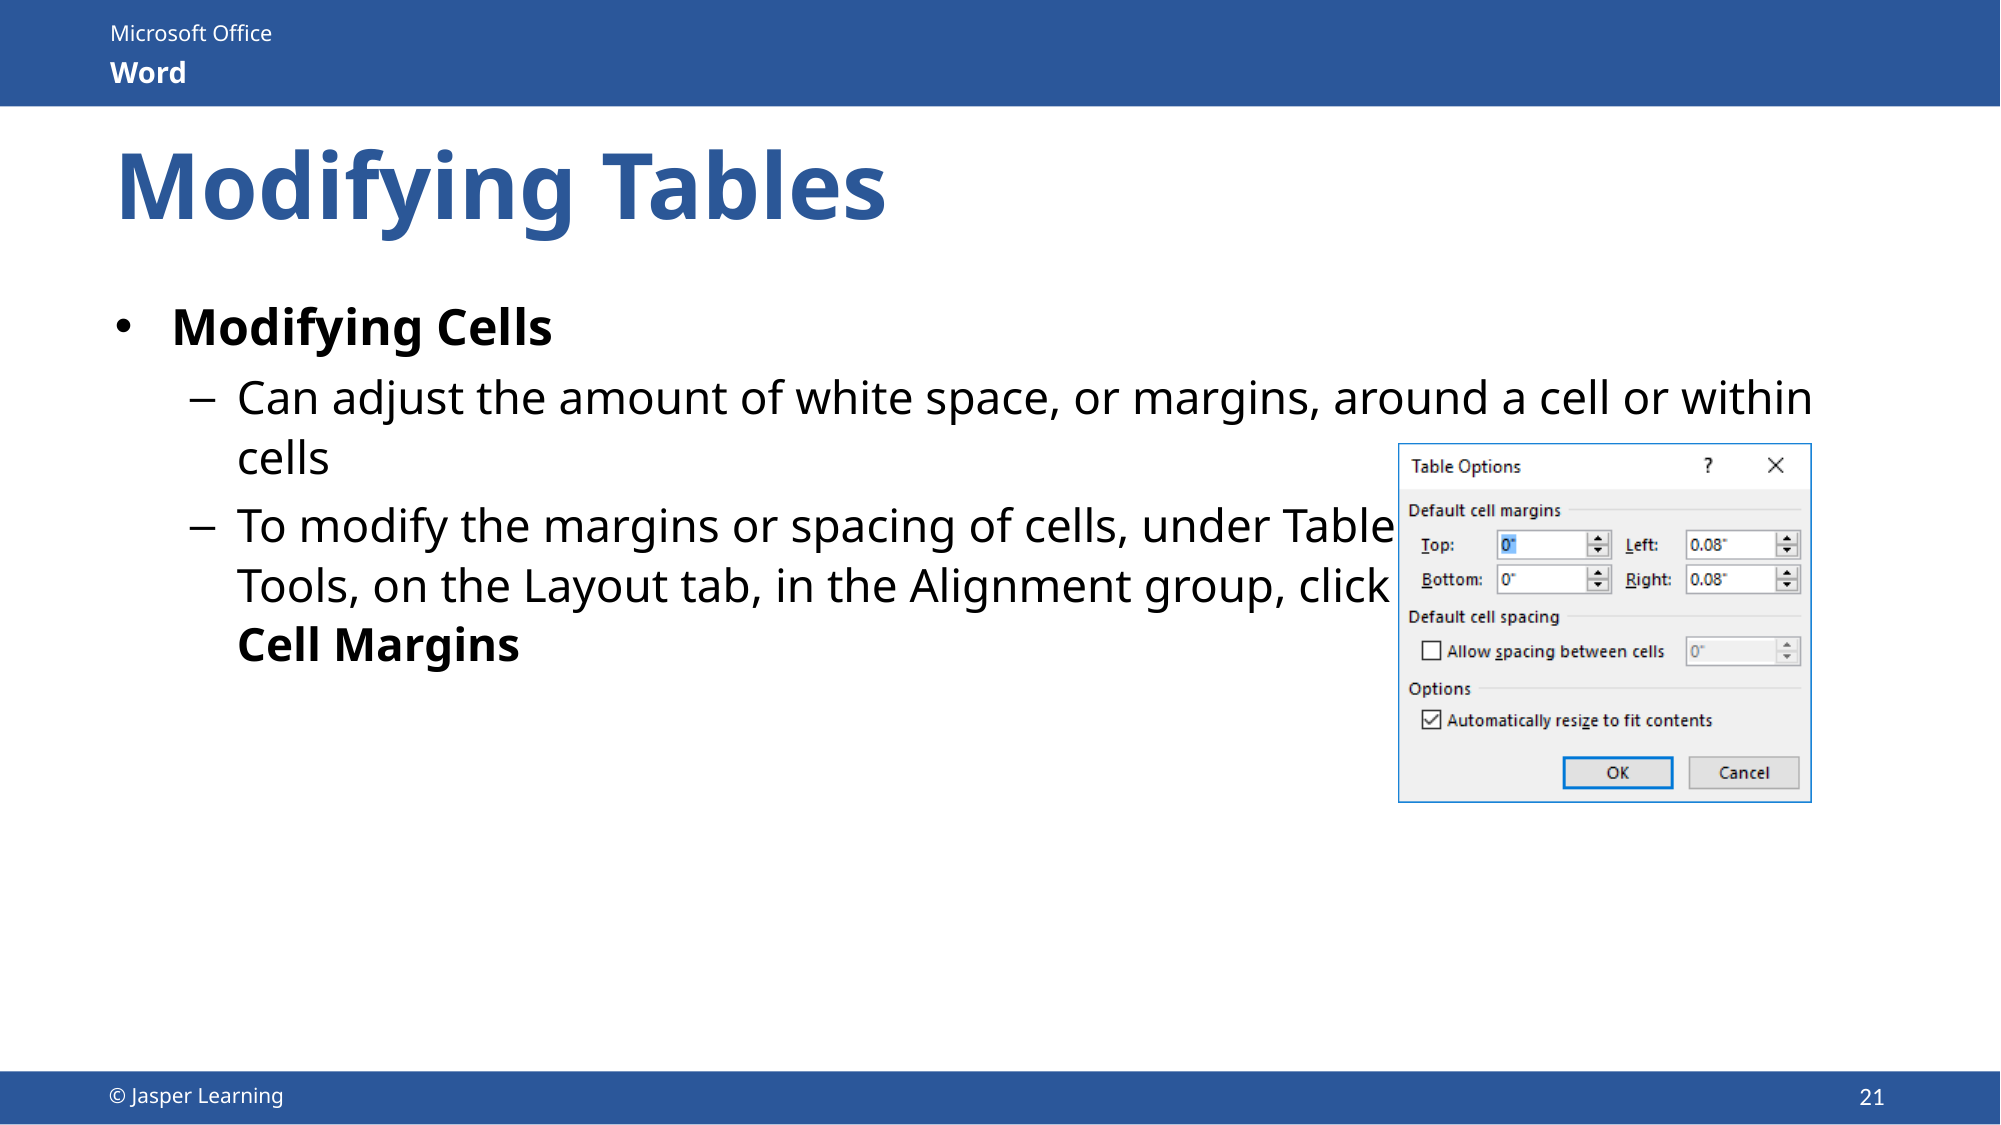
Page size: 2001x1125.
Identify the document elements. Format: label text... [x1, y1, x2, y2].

list Modifying Cells Can adjust the amount of white space, or margins, around a cell or within cells To modify the margins or spacing of cells, under Table Tools, on the Layout tab, in the Alignment group, click Cell Margins [99, 283, 1900, 1026]
slide_number 21 [1433, 1065, 1900, 1125]
footer © Jasper Learning [94, 1066, 769, 1125]
title Modifying Tables [99, 118, 1866, 248]
picture [1397, 443, 1812, 804]
